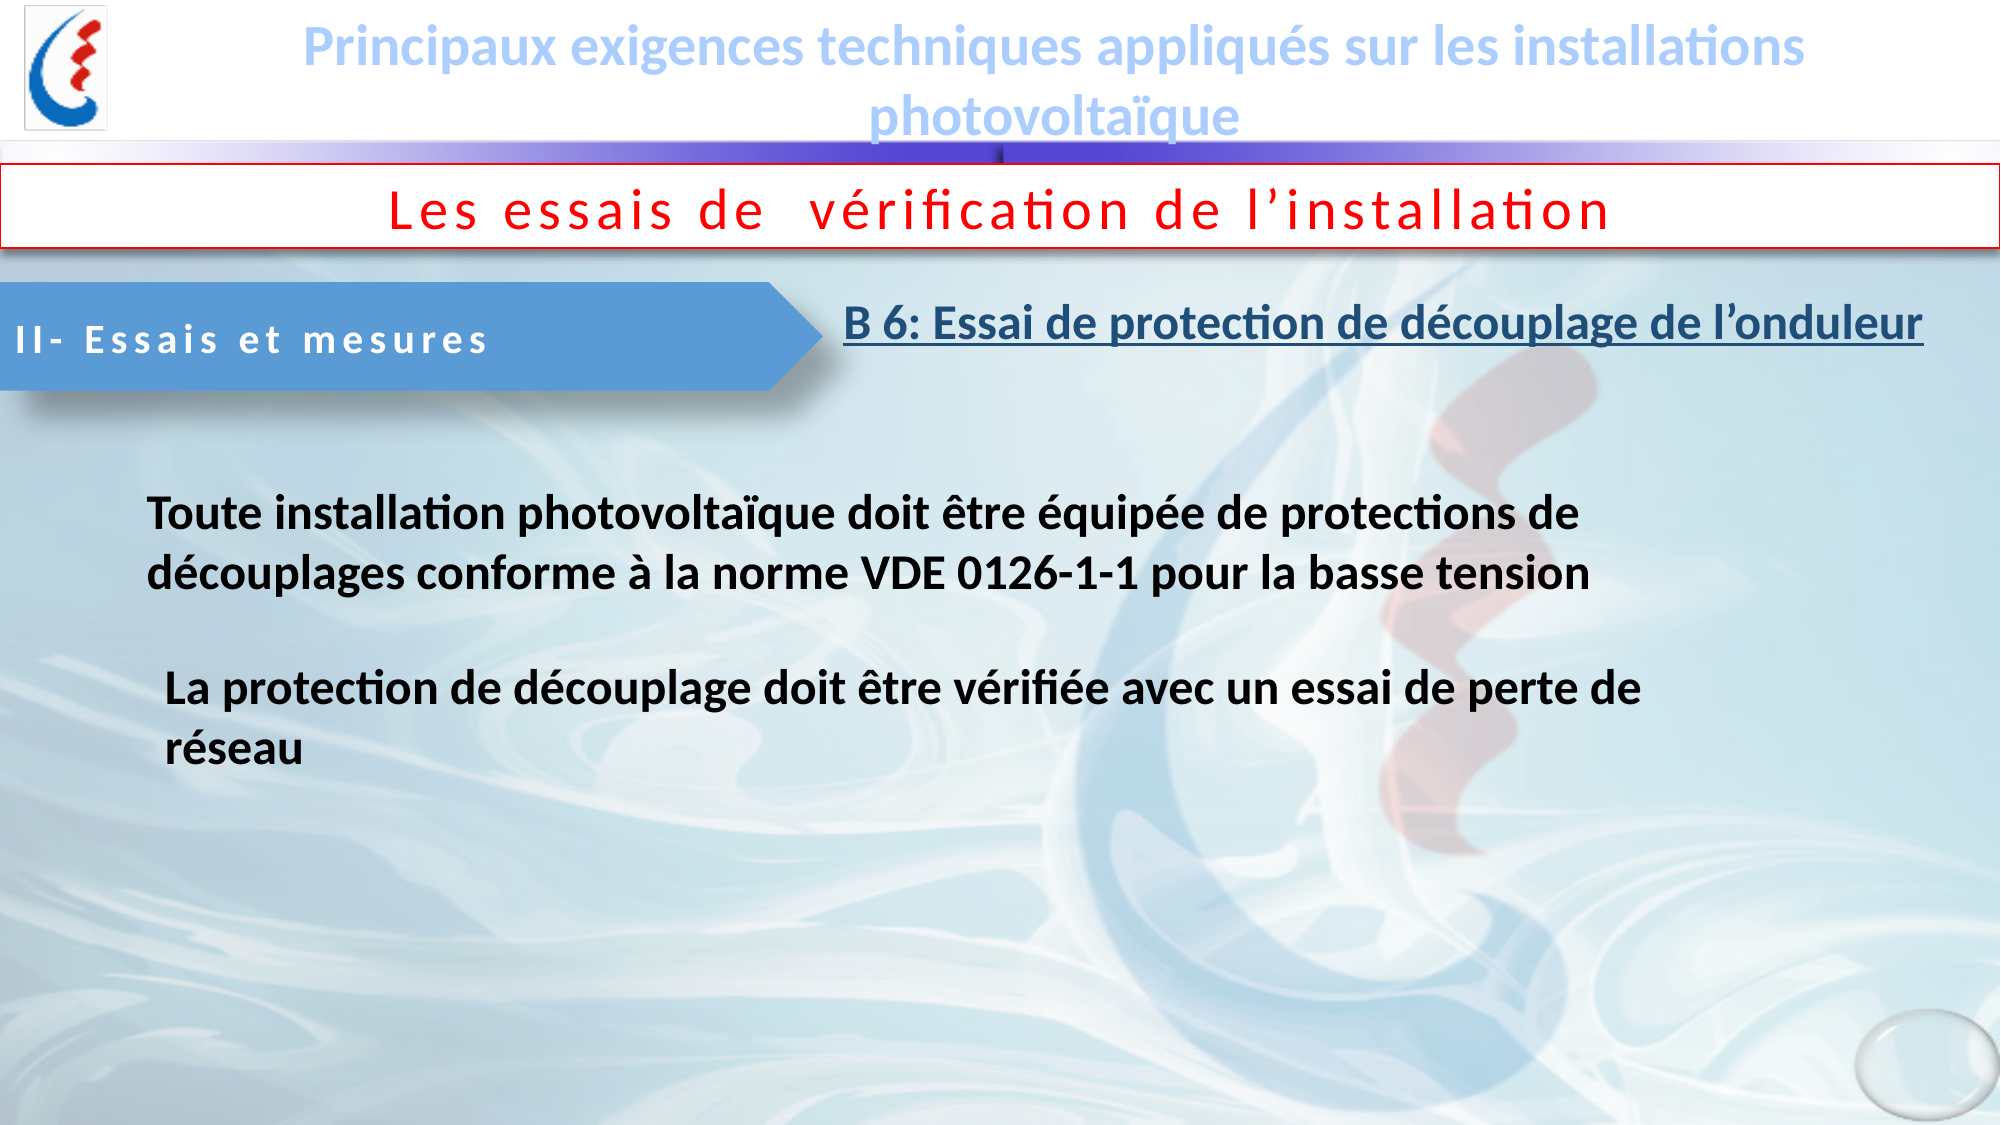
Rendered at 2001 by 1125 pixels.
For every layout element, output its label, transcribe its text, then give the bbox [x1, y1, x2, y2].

text_box B 6: Essai de protection de découplage de l’onduleur [828, 282, 1940, 357]
picture [0, 249, 2000, 1125]
picture [0, 0, 2000, 163]
text_box La protection de découplage doit être vérifiée avec un essai de perte de réseau [149, 647, 1665, 782]
text_box Les essais de vérification de l’installation [0, 163, 2000, 249]
text_box Toute installation photovoltaïque doit être équipée de protections de découplages conforme à la norme VDE 0126-1-1 pour la basse tension [131, 472, 1814, 607]
text_box II- Essais et mesures [0, 281, 825, 392]
text_box Principaux exigences techniques appliqués sur les installations photovoltaïque [150, 0, 1960, 155]
